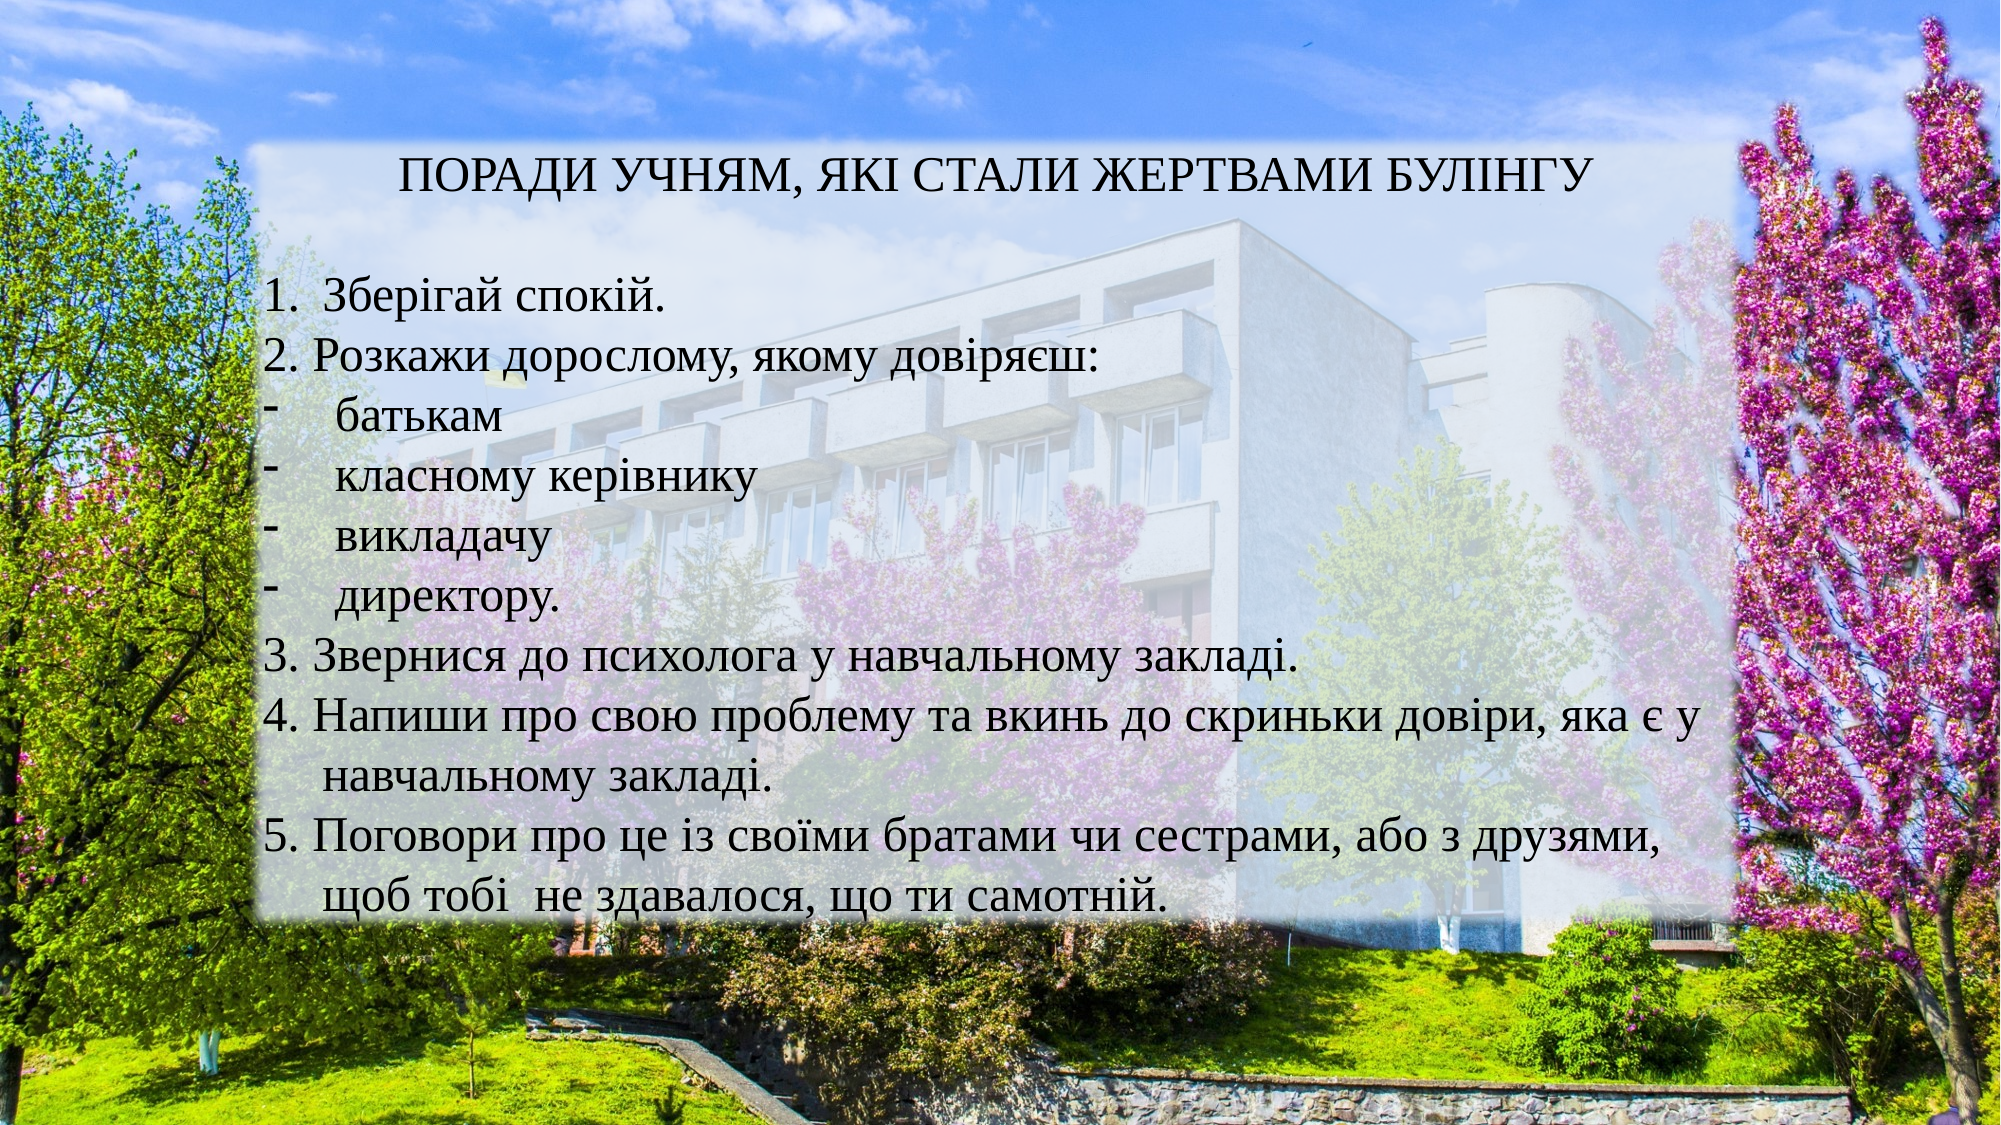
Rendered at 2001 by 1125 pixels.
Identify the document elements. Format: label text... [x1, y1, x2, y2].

text_box ПОРАДИ УЧНЯМ, ЯКІ СТАЛИ ЖЕРТВАМИ БУЛІНГУ Зберігай спокій. 2. Розкажи дорослому, якому довіряєш: батькам класному керівнику викладачу директору. 3. Звернися до психолога у навчальному закладі. 4. Напиши про свою проблему та вкинь до скриньки довіри, яка є у навчальному закладі. 5. Поговори про це із своїми братами чи сестрами, або з друзями, щоб тобі не здавалося, що ти самотній. [264, 150, 1730, 914]
picture [0, 0, 2001, 1125]
